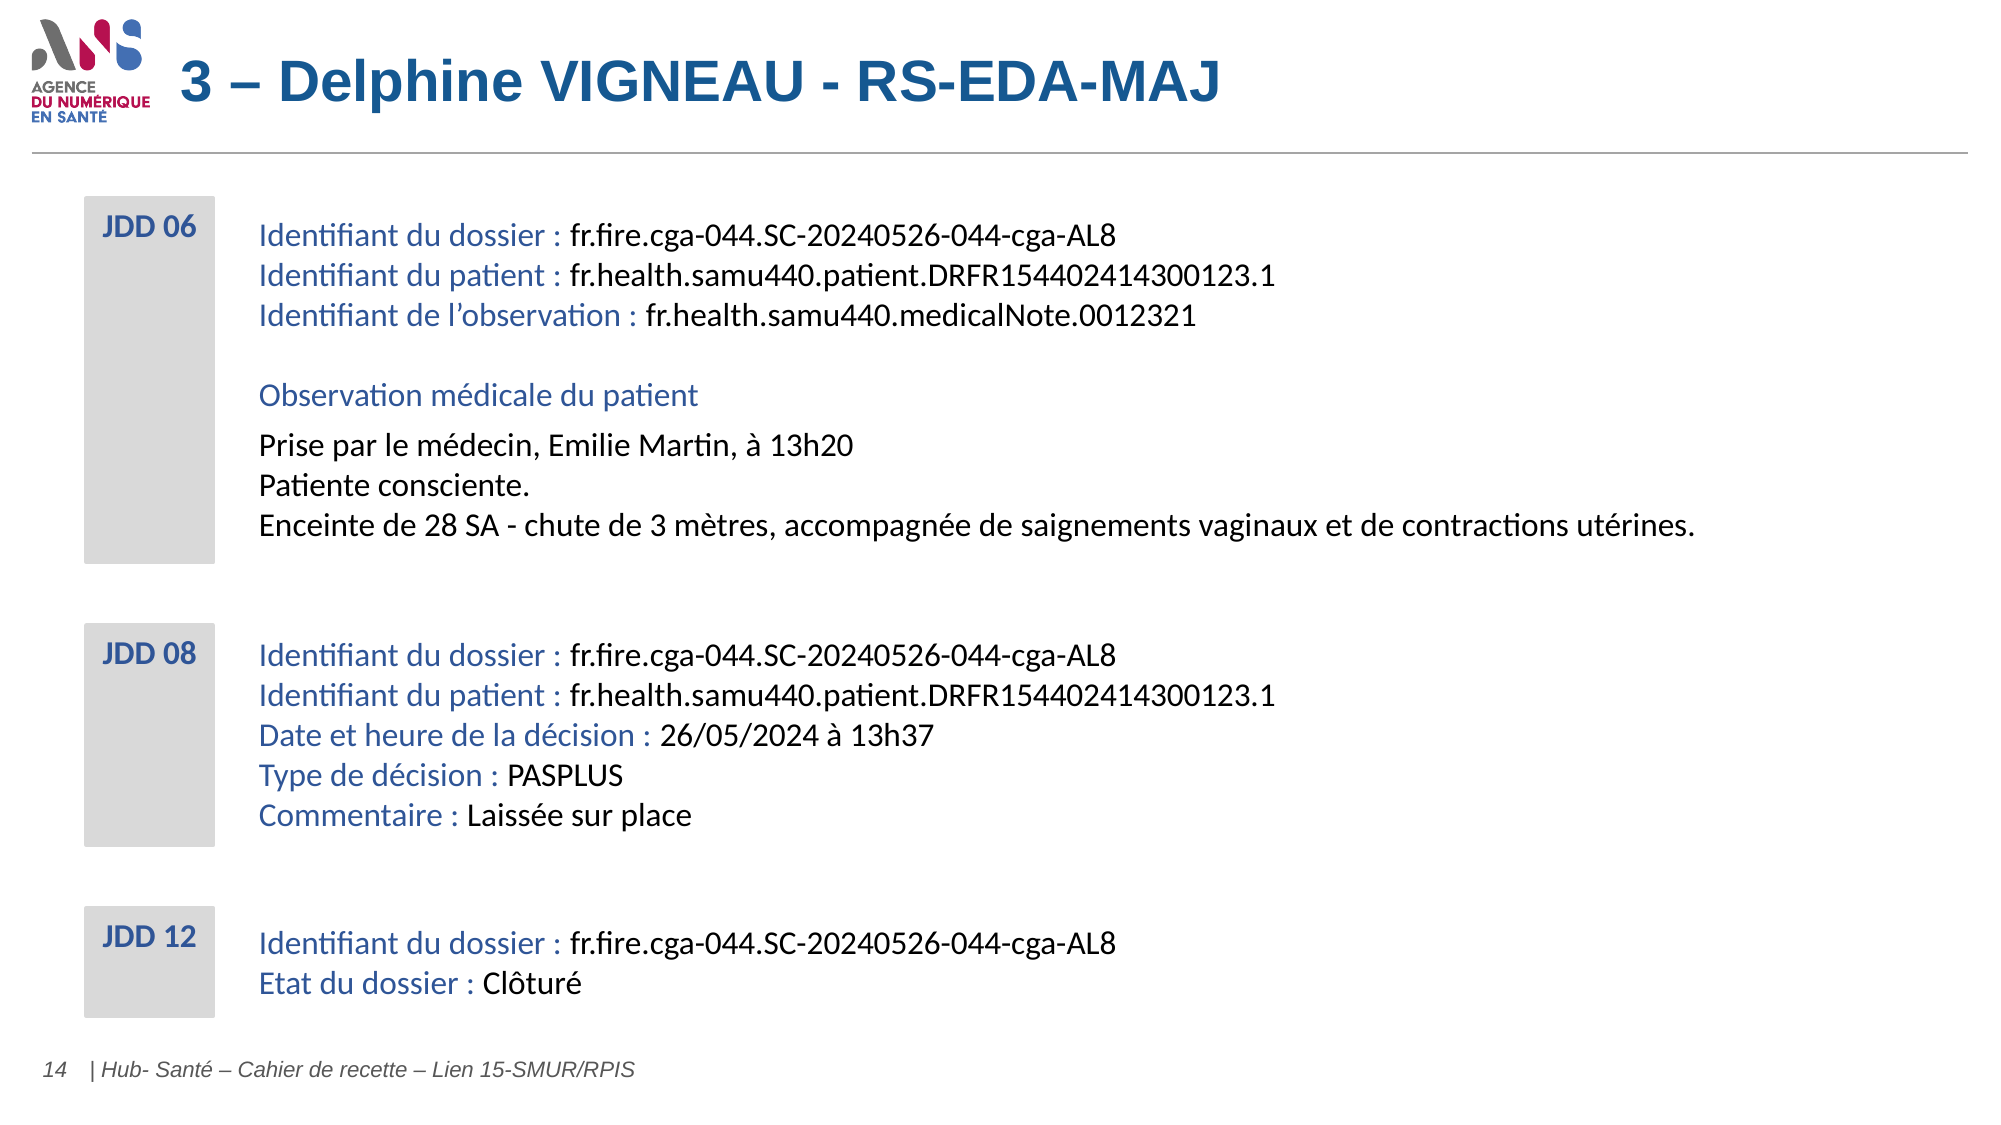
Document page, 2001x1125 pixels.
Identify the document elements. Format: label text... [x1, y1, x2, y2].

footer | Hub- Santé – Cahier de recette – Lien 15-SMUR/RPIS [89, 1038, 1605, 1099]
picture [31, 19, 150, 123]
text_box Identifiant du dossier : fr.fire.cga-044.SC-20240526-044-cga-AL8 Identifiant du patient : fr.health.samu440.patient.DRFR154402414300123.1 Identifiant de l’observation : fr.health.samu440.medicalNote.0012321 Observation médicale du patient [244, 206, 1432, 421]
text_box Identifiant du dossier : fr.fire.cga-044.SC-20240526-044-cga-AL8 Etat du dossier : Clôturé [244, 914, 1245, 1009]
text_box JDD 06 [84, 196, 215, 564]
slide_number 14 [23, 1038, 87, 1099]
text_box Prise par le médecin, Emilie Martin, à 13h20 Patiente consciente. Enceinte de 28 SA - chute de 3 mètres, accompagnée de saignements vaginaux et de contractions utérines. [244, 416, 1846, 551]
text_box Identifiant du dossier : fr.fire.cga-044.SC-20240526-044-cga-AL8 Identifiant du patient : fr.health.samu440.patient.DRFR154402414300123.1 Date et heure de la décision : 26/05/2024 à 13h37 Type de décision : PASPLUS Commentaire : Laissée sur place [244, 625, 1306, 841]
text_box JDD 12 [84, 906, 215, 1018]
title 3 – Delphine VIGNEAU - RS-EDA-MAJ [180, 19, 1945, 138]
text_box JDD 08 [84, 623, 215, 847]
